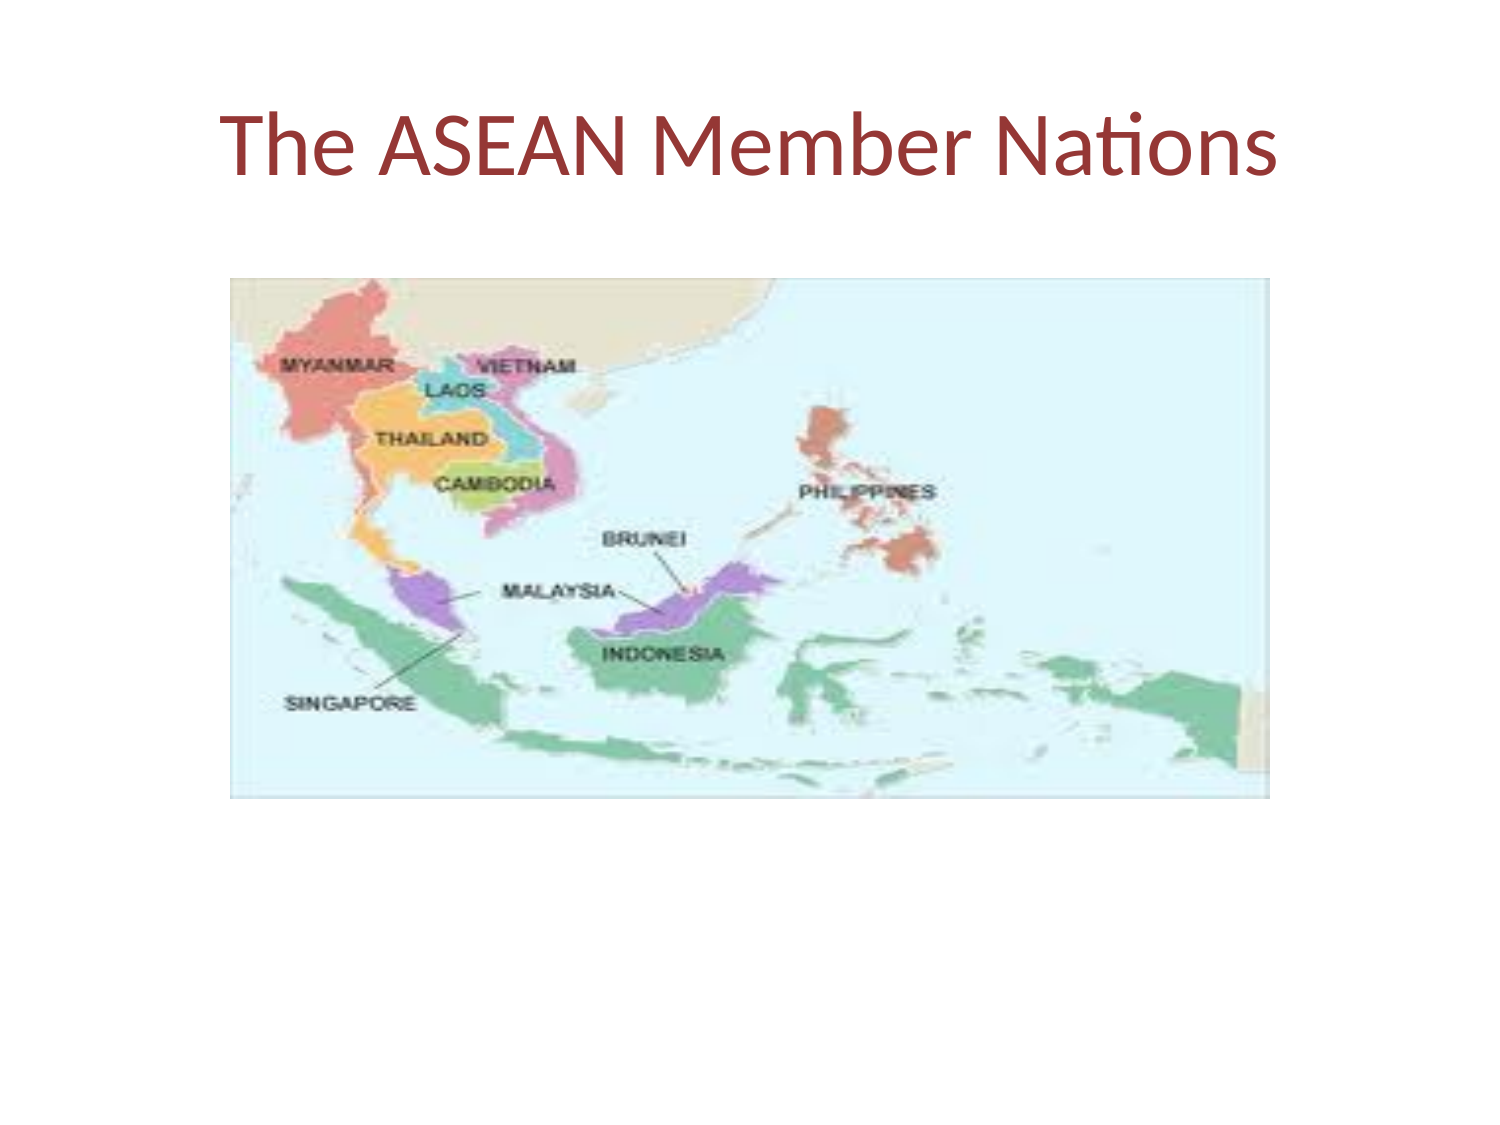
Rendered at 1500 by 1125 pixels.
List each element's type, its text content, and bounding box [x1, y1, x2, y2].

title The ASEAN Member Nations [75, 45, 1425, 233]
picture [229, 278, 1270, 799]
